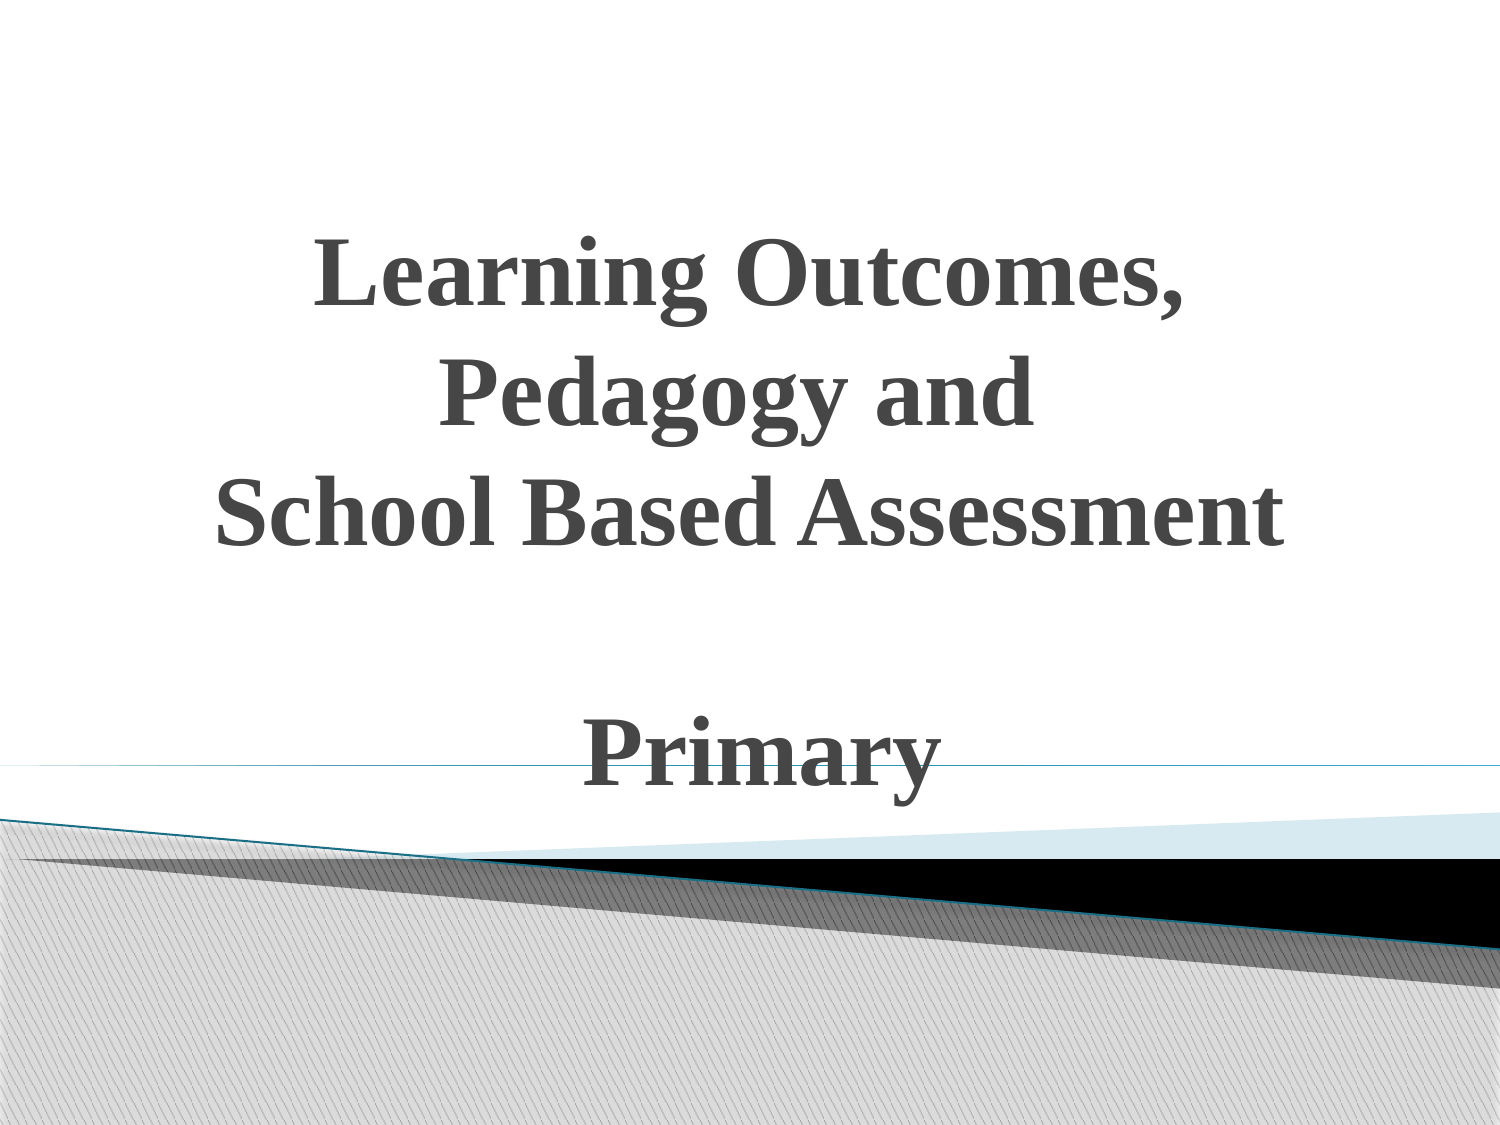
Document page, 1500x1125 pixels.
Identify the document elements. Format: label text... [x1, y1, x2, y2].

title Learning Outcomes, Pedagogy and School Based Assessment Primary [112, 149, 1388, 813]
picture [5, 859, 1500, 989]
